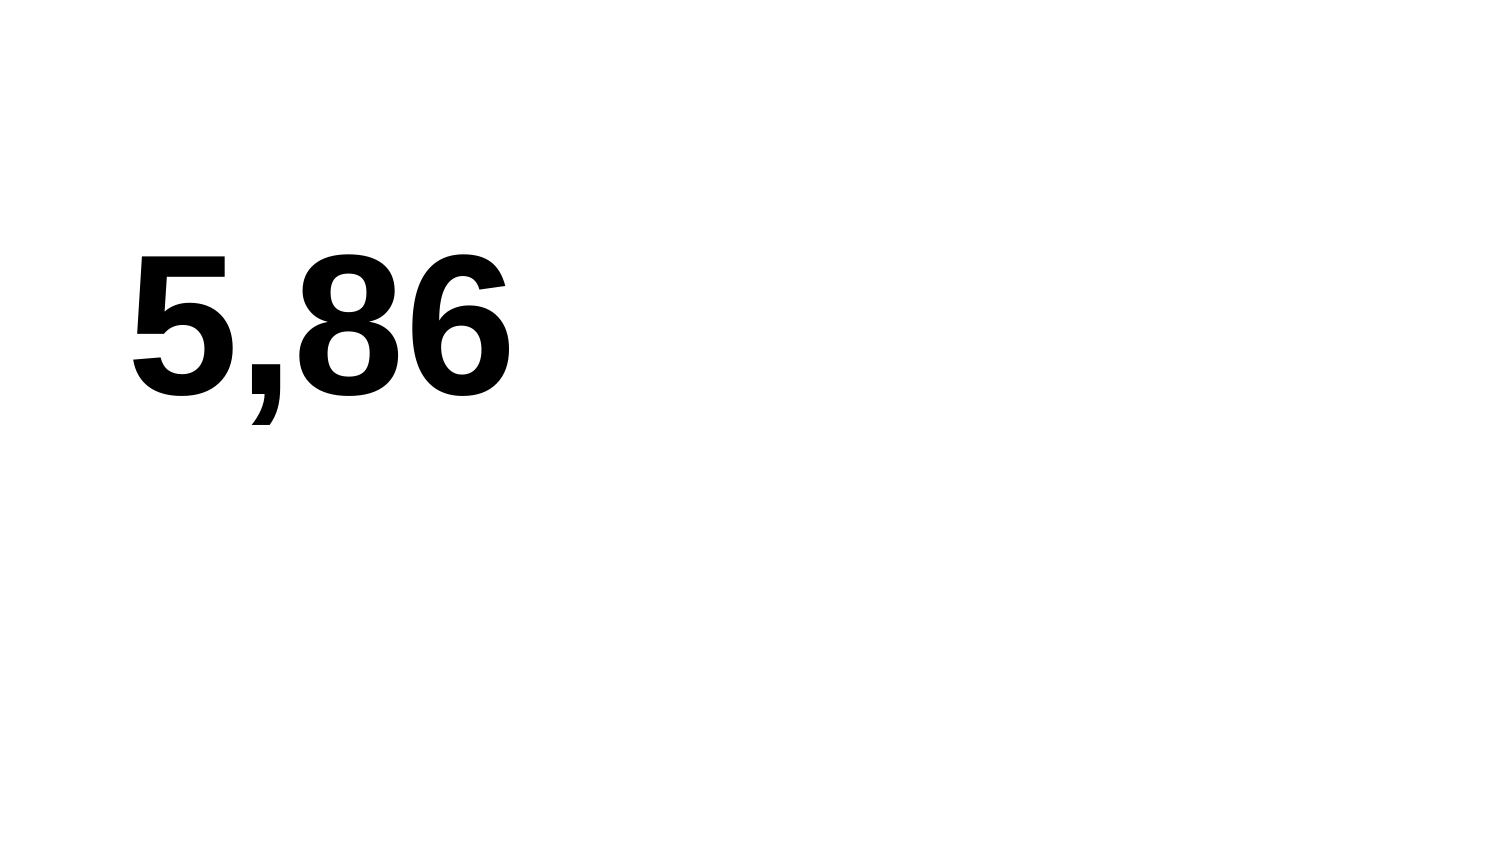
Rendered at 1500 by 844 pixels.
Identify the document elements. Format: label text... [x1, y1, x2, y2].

text_box 5,86 [112, 259, 1388, 450]
